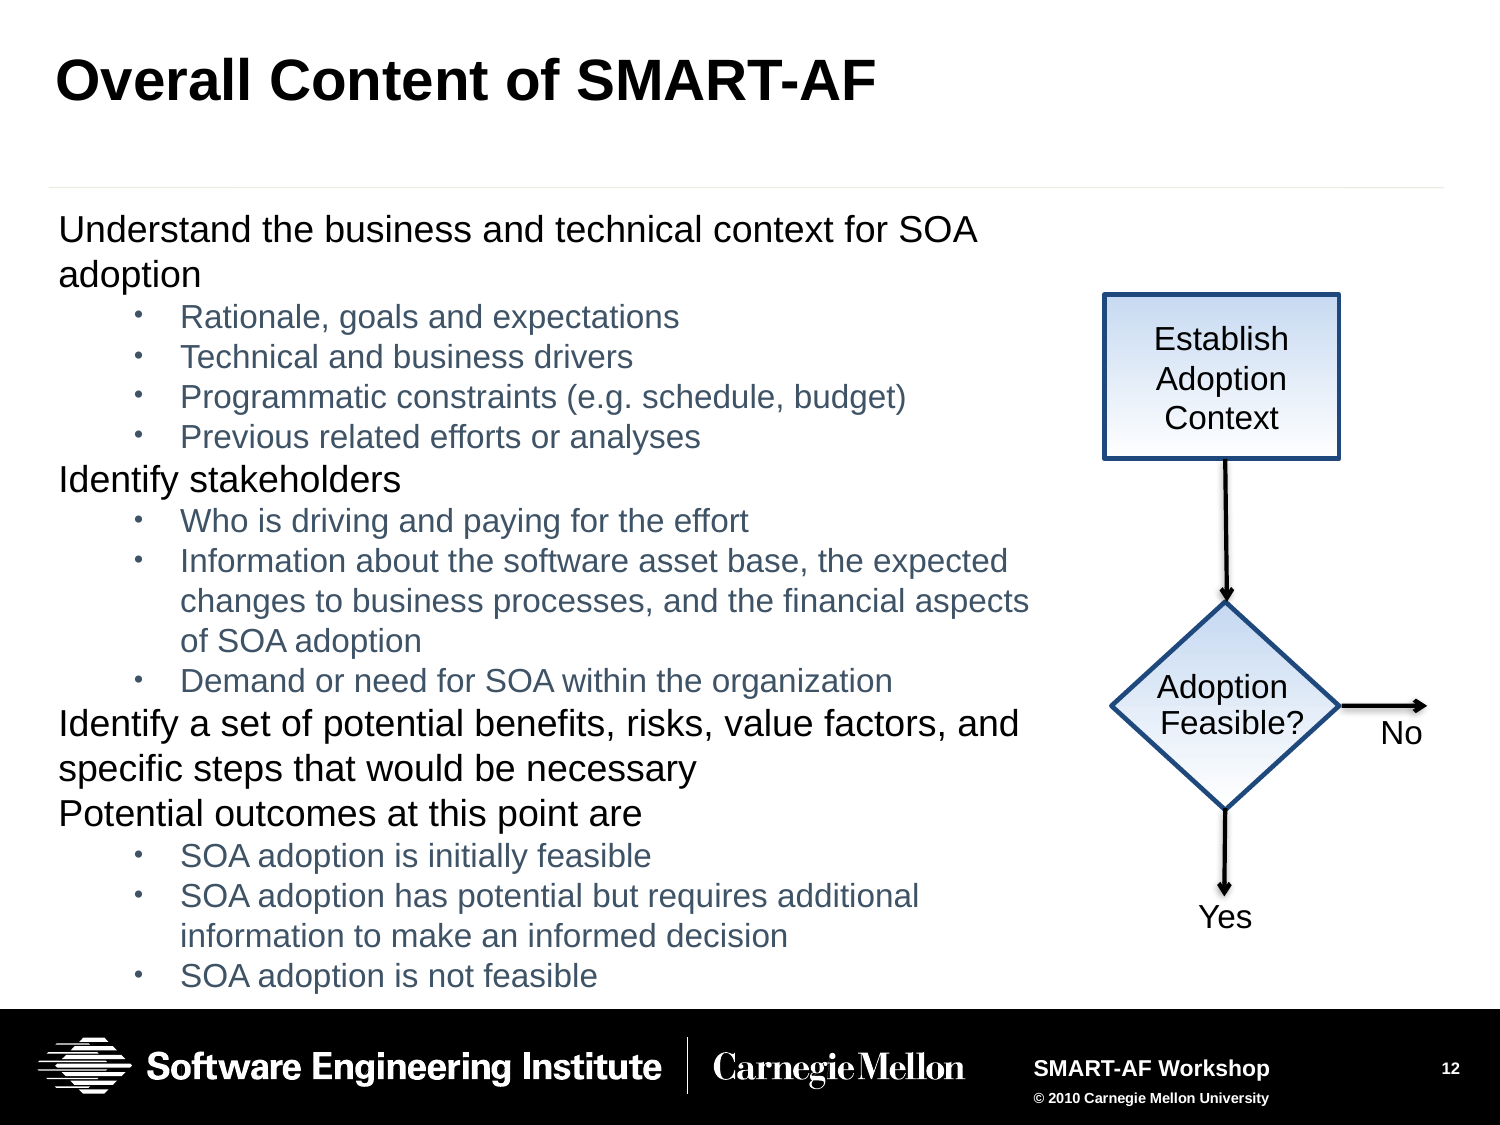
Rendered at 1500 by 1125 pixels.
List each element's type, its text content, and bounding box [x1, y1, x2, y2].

title Overall Content of SMART-AF [55, 49, 1451, 114]
list Understand the business and technical context for SOA adoption Rationale, goals and expectations Technical and business drivers Programmatic constraints (e.g. schedule, budget) Previous related efforts or analyses Identify stakeholders Who is driving and paying for the effort Information about the software asset base, the expected changes to business processes, and the financial aspects of SOA adoption Demand or need for SOA within the organization Identify a set of potential benefits, risks, value factors, and specific steps that would be necessary Potential outcomes at this point are SOA adoption is initially feasible SOA adoption has potential but requires additional information to make an informed decision SOA adoption is not feasible [58, 204, 1041, 933]
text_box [1098, 294, 1442, 944]
